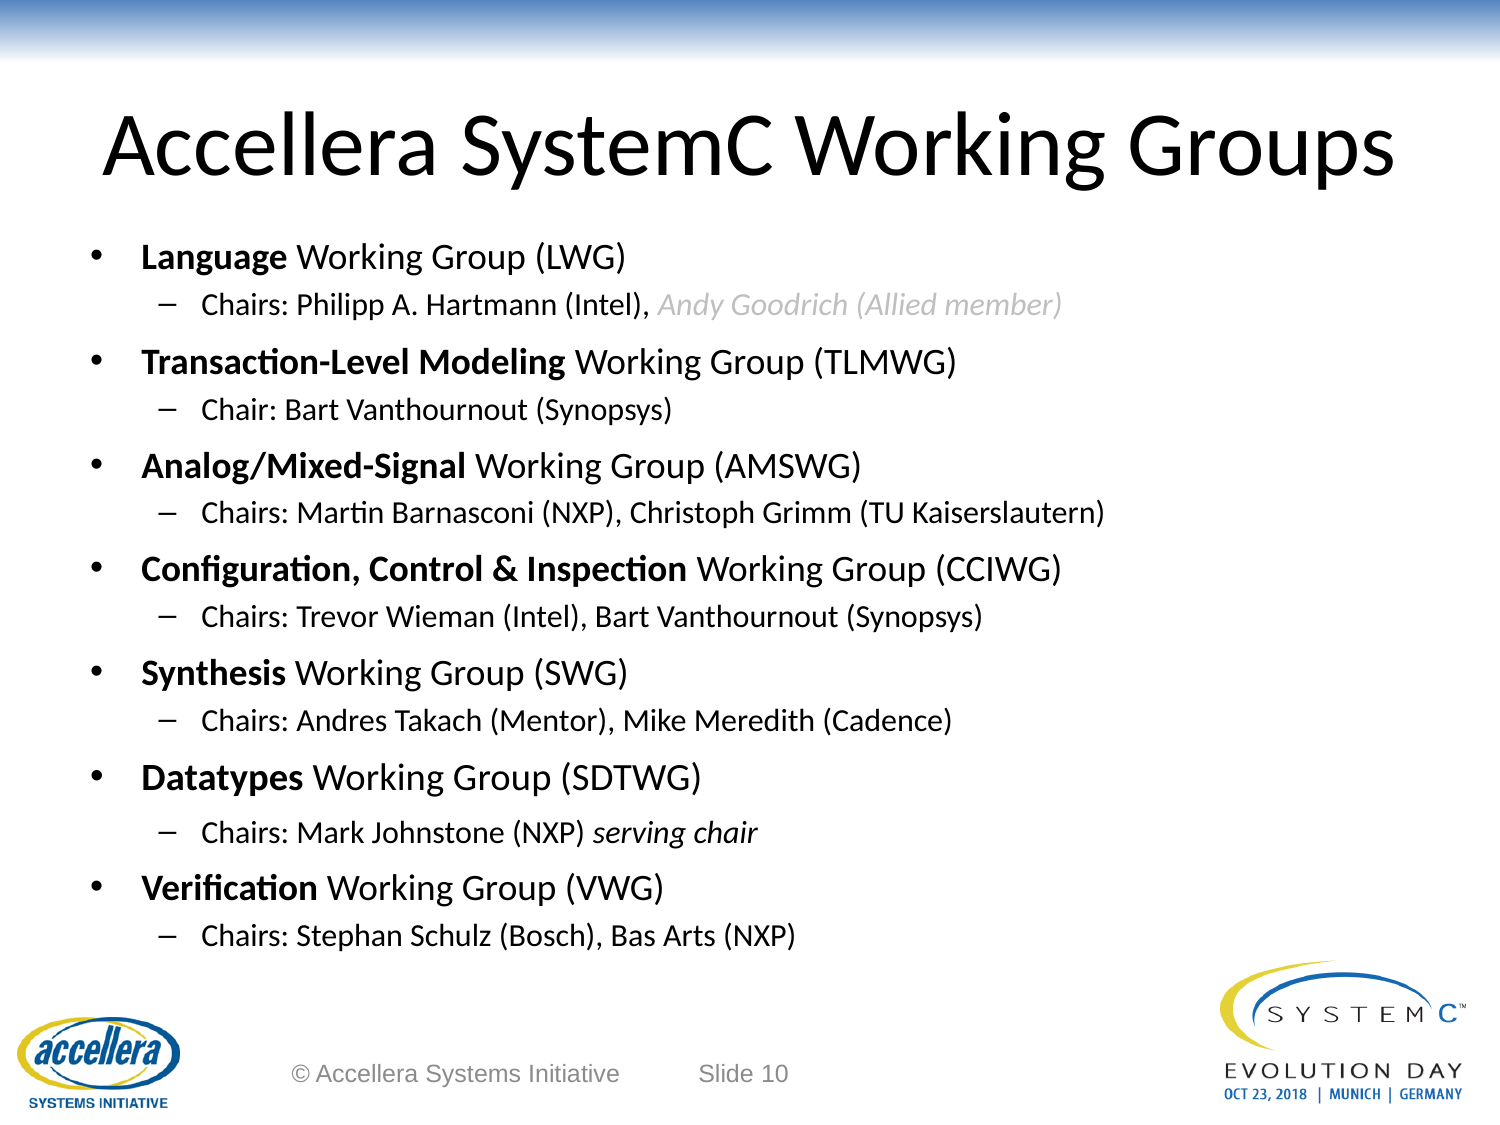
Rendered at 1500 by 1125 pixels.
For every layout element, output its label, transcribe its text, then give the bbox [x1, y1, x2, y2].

slide_number Slide 10 [600, 1042, 888, 1103]
list Language Working Group (LWG) Chairs: Philipp A. Hartmann (Intel), Andy Goodrich (Allied member) Transaction-Level Modeling Working Group (TLMWG) Chair: Bart Vanthournout (Synopsys) Analog/Mixed-Signal Working Group (AMSWG) Chairs: Martin Barnasconi (NXP), Christoph Grimm (TU Kaiserslautern) Configuration, Control & Inspection Working Group (CCIWG) Chairs: Trevor Wieman (Intel), Bart Vanthournout (Synopsys) Synthesis Working Group (SWG) Chairs: Andres Takach (Mentor), Mike Meredith (Cadence) Datatypes Working Group (SDTWG) Chairs: Mark Johnstone (NXP) serving chair Verification Working Group (VWG) Chairs: Stephan Schulz (Bosch), Bas Arts (NXP) [75, 224, 1425, 963]
title Accellera SystemC Working Groups [75, 45, 1425, 224]
picture [1211, 957, 1474, 1111]
footer © Accellera Systems Initiative [275, 1042, 600, 1103]
picture [17, 1017, 180, 1108]
